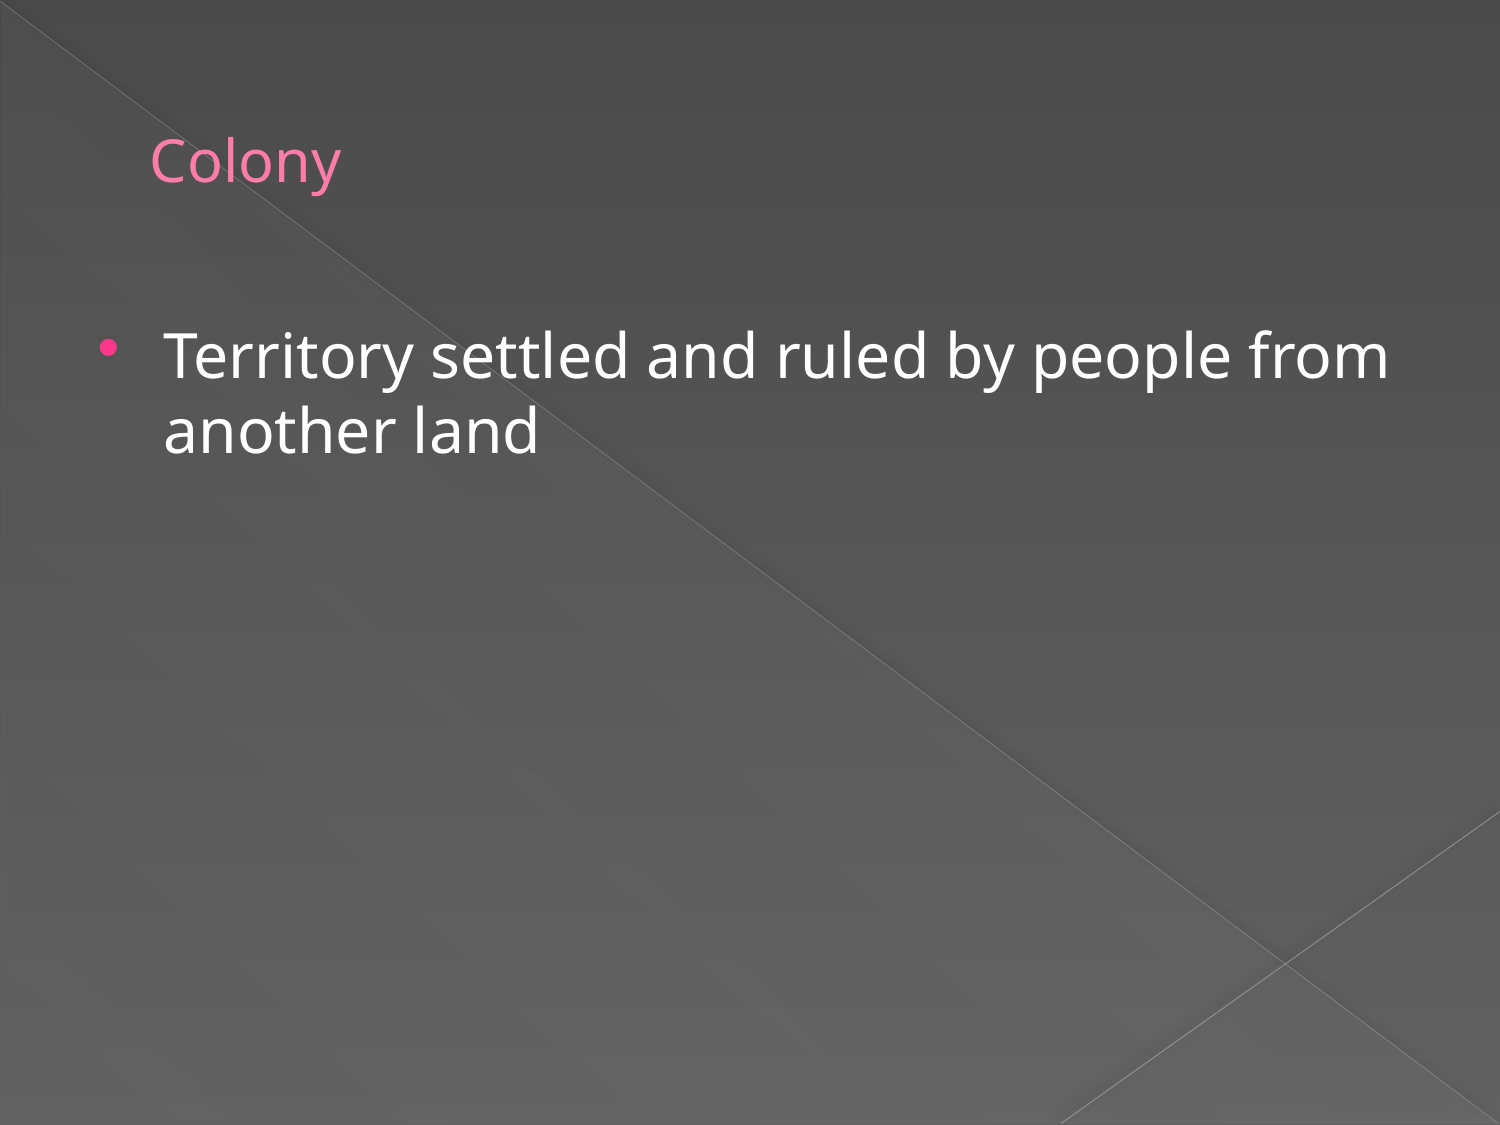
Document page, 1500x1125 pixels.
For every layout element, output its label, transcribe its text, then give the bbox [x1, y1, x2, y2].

list Territory settled and ruled by people from another land [75, 308, 1425, 1059]
title Colony [75, 43, 1425, 274]
